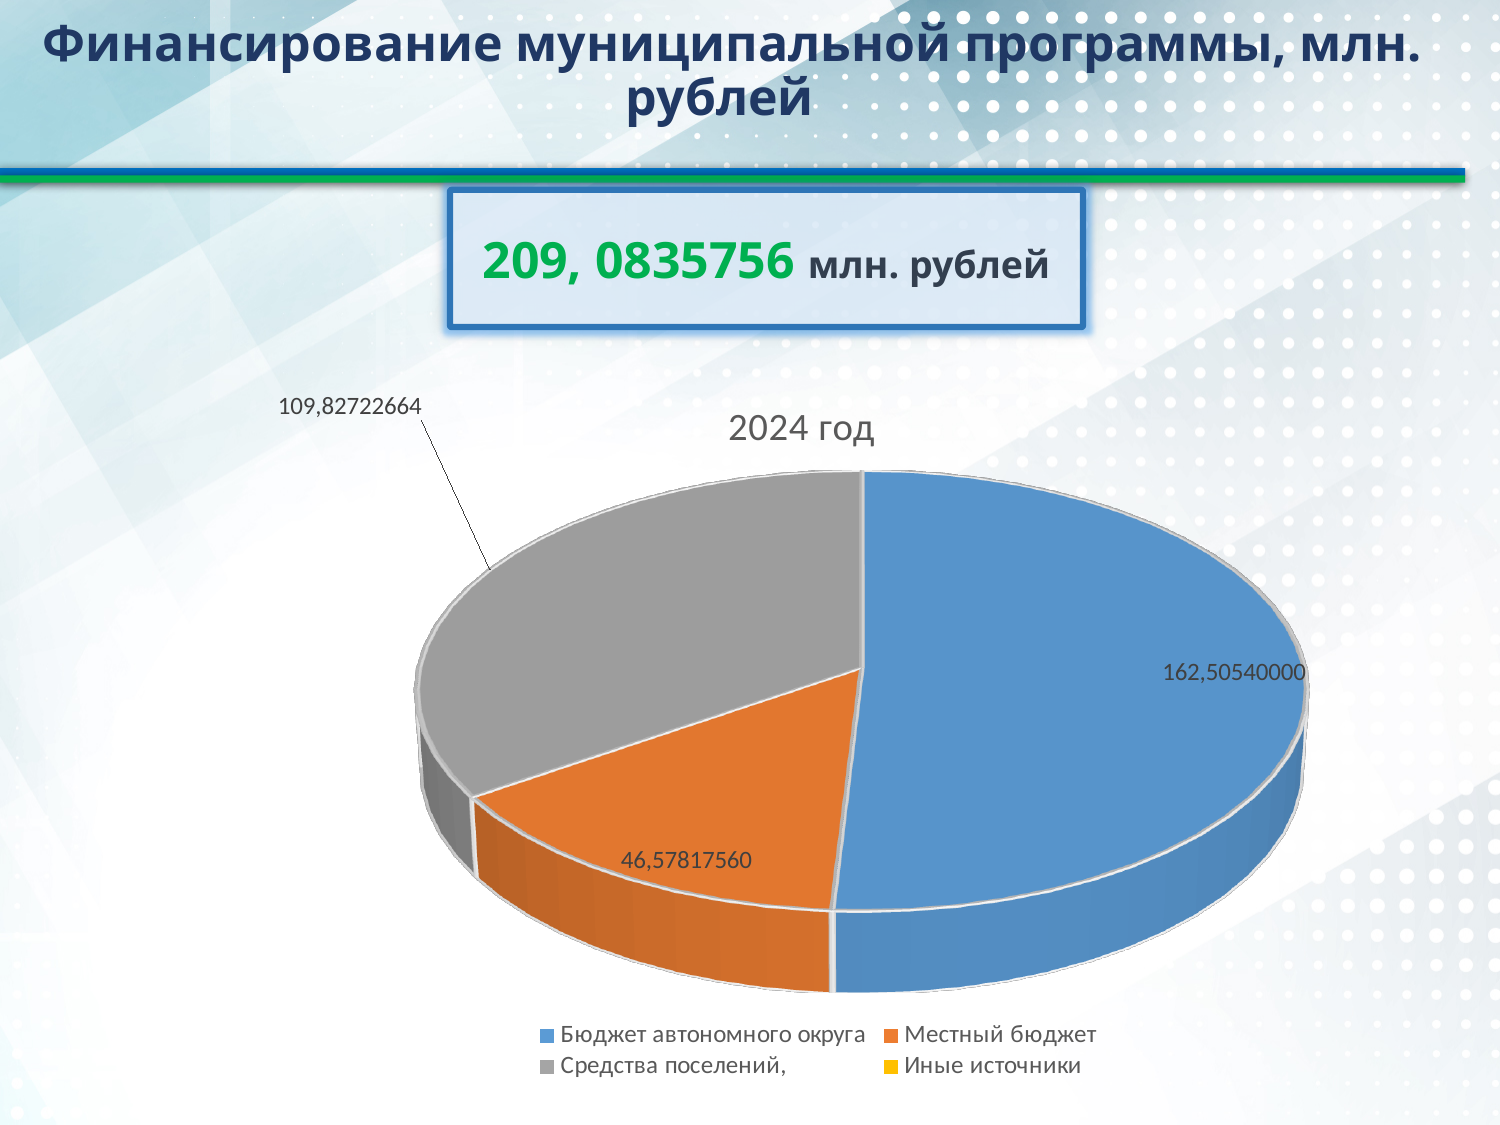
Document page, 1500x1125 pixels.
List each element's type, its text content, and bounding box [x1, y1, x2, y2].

picture [0, 0, 1500, 1125]
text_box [0, 168, 1466, 183]
text_box Финансирование муниципальной программы, млн. рублей [0, 18, 1466, 153]
chart [171, 371, 1466, 1086]
text_box 209, 0835756 млн. рублей [448, 188, 1085, 329]
